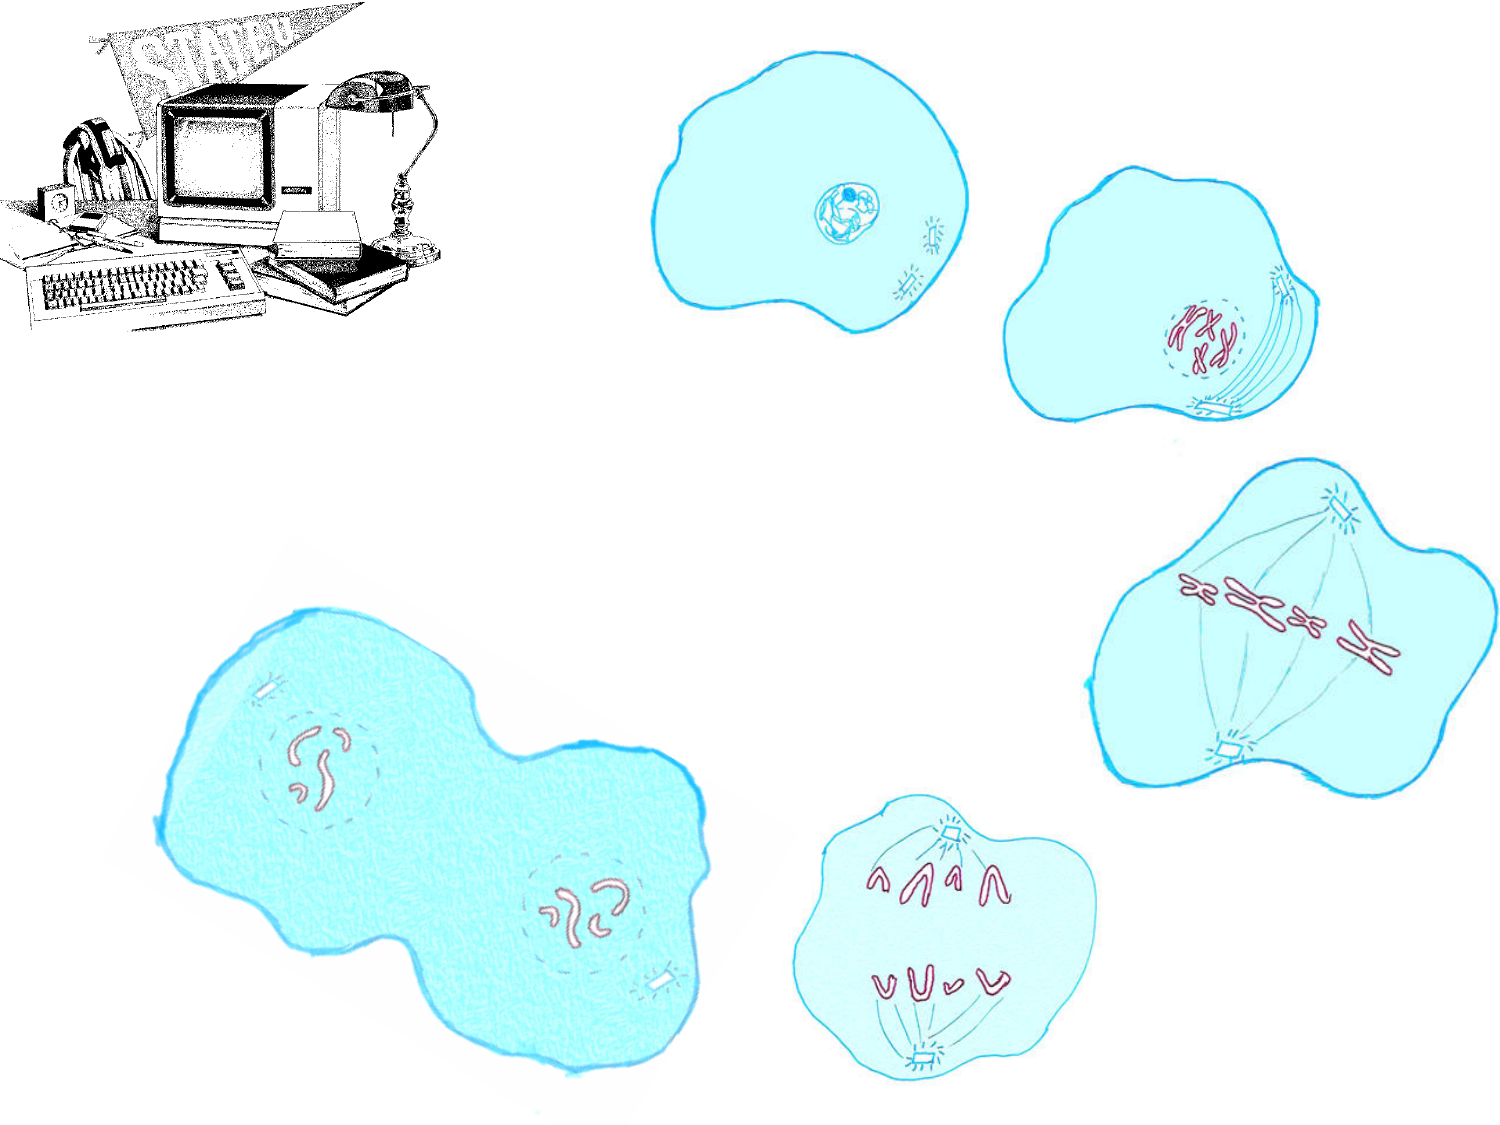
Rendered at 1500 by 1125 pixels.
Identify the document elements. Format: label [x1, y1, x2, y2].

picture [999, 162, 1323, 426]
picture [0, 0, 450, 336]
picture [649, 49, 973, 338]
picture [101, 437, 1500, 1125]
